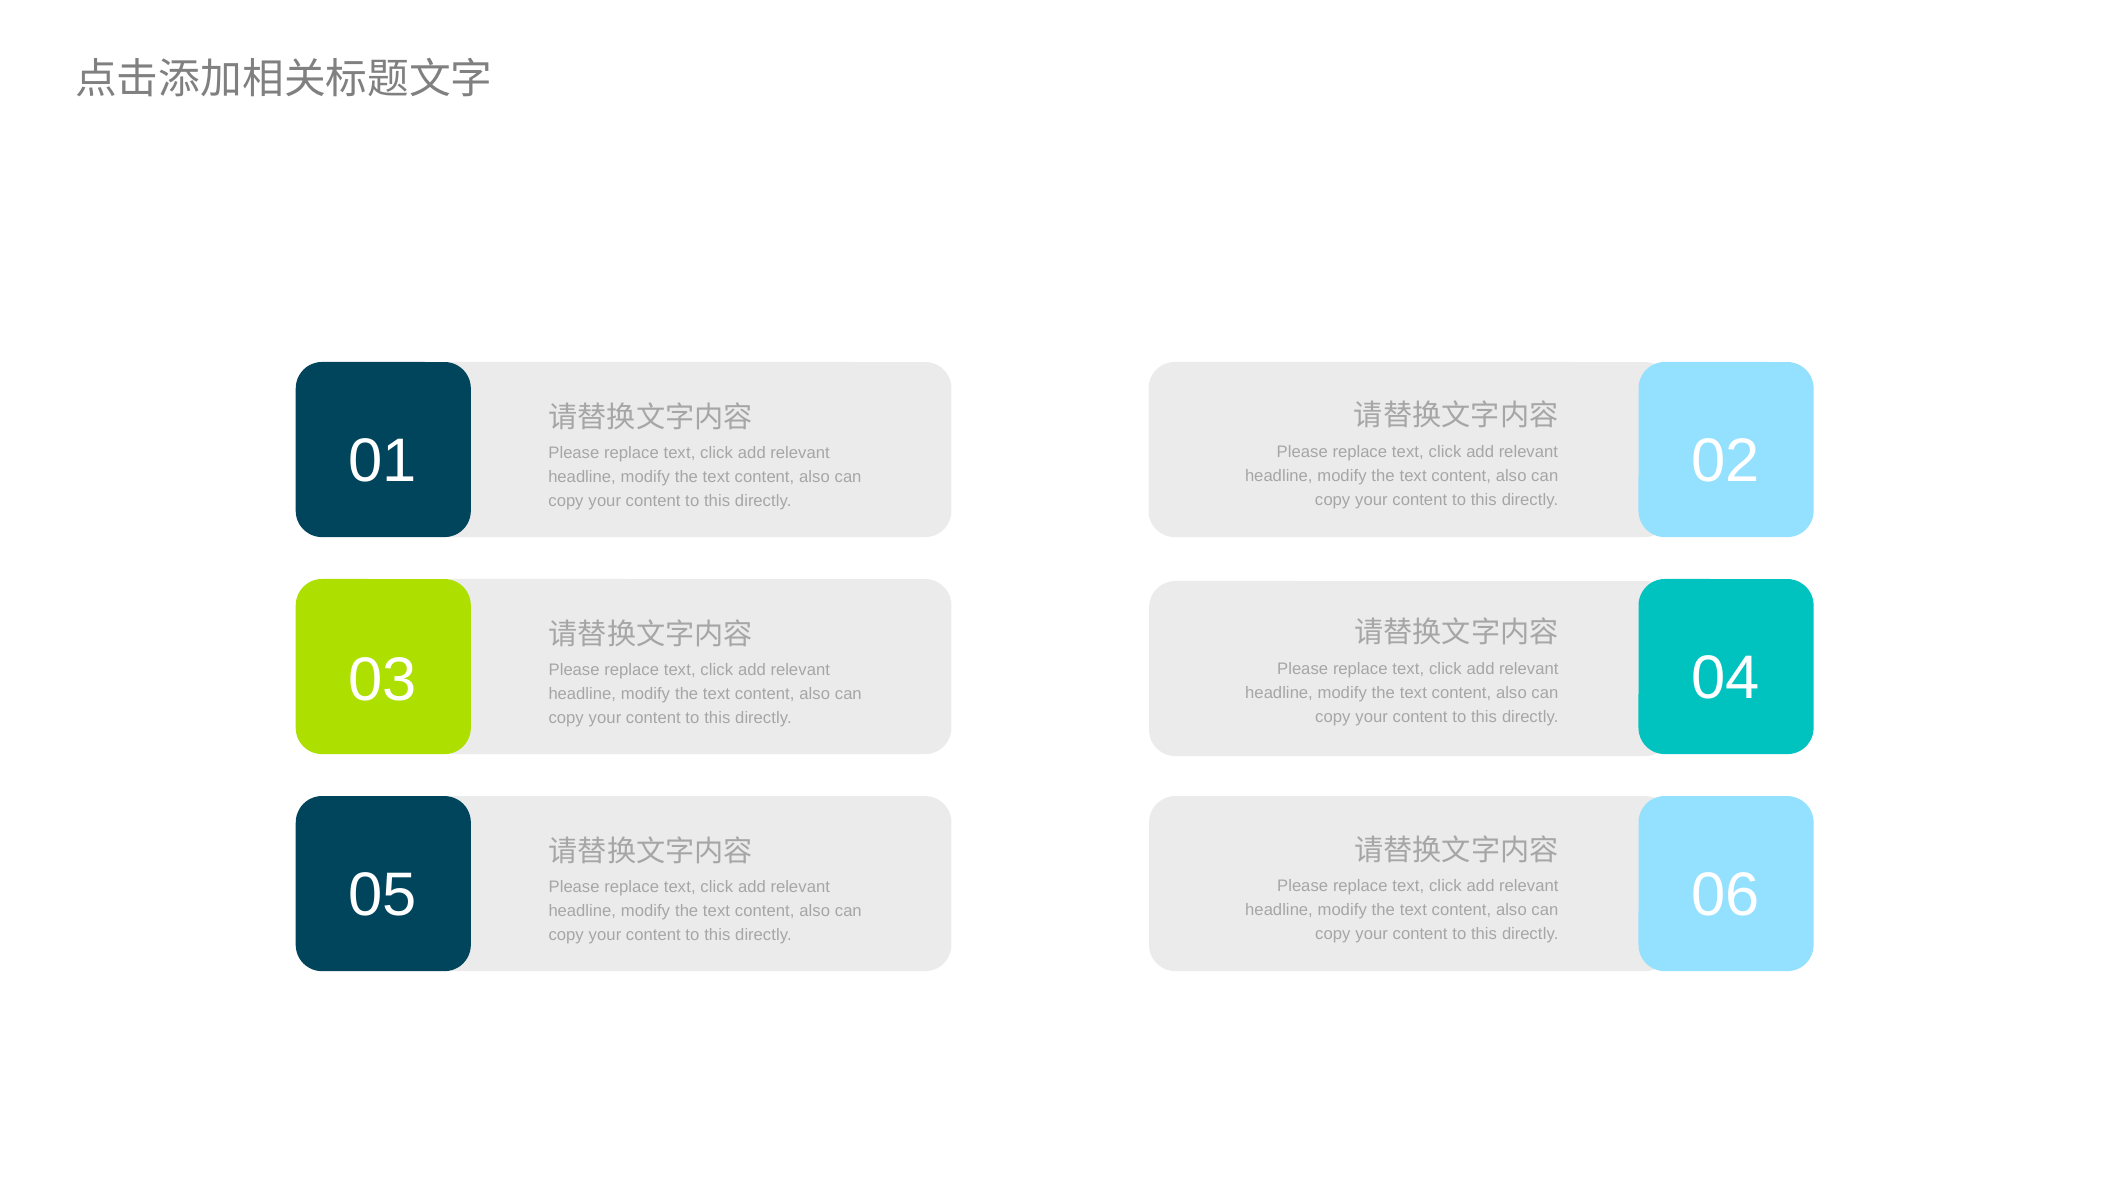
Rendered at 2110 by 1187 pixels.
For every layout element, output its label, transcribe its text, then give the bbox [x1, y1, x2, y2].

text_box 点击添加相关标题文字 [59, 44, 563, 107]
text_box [295, 361, 1814, 972]
